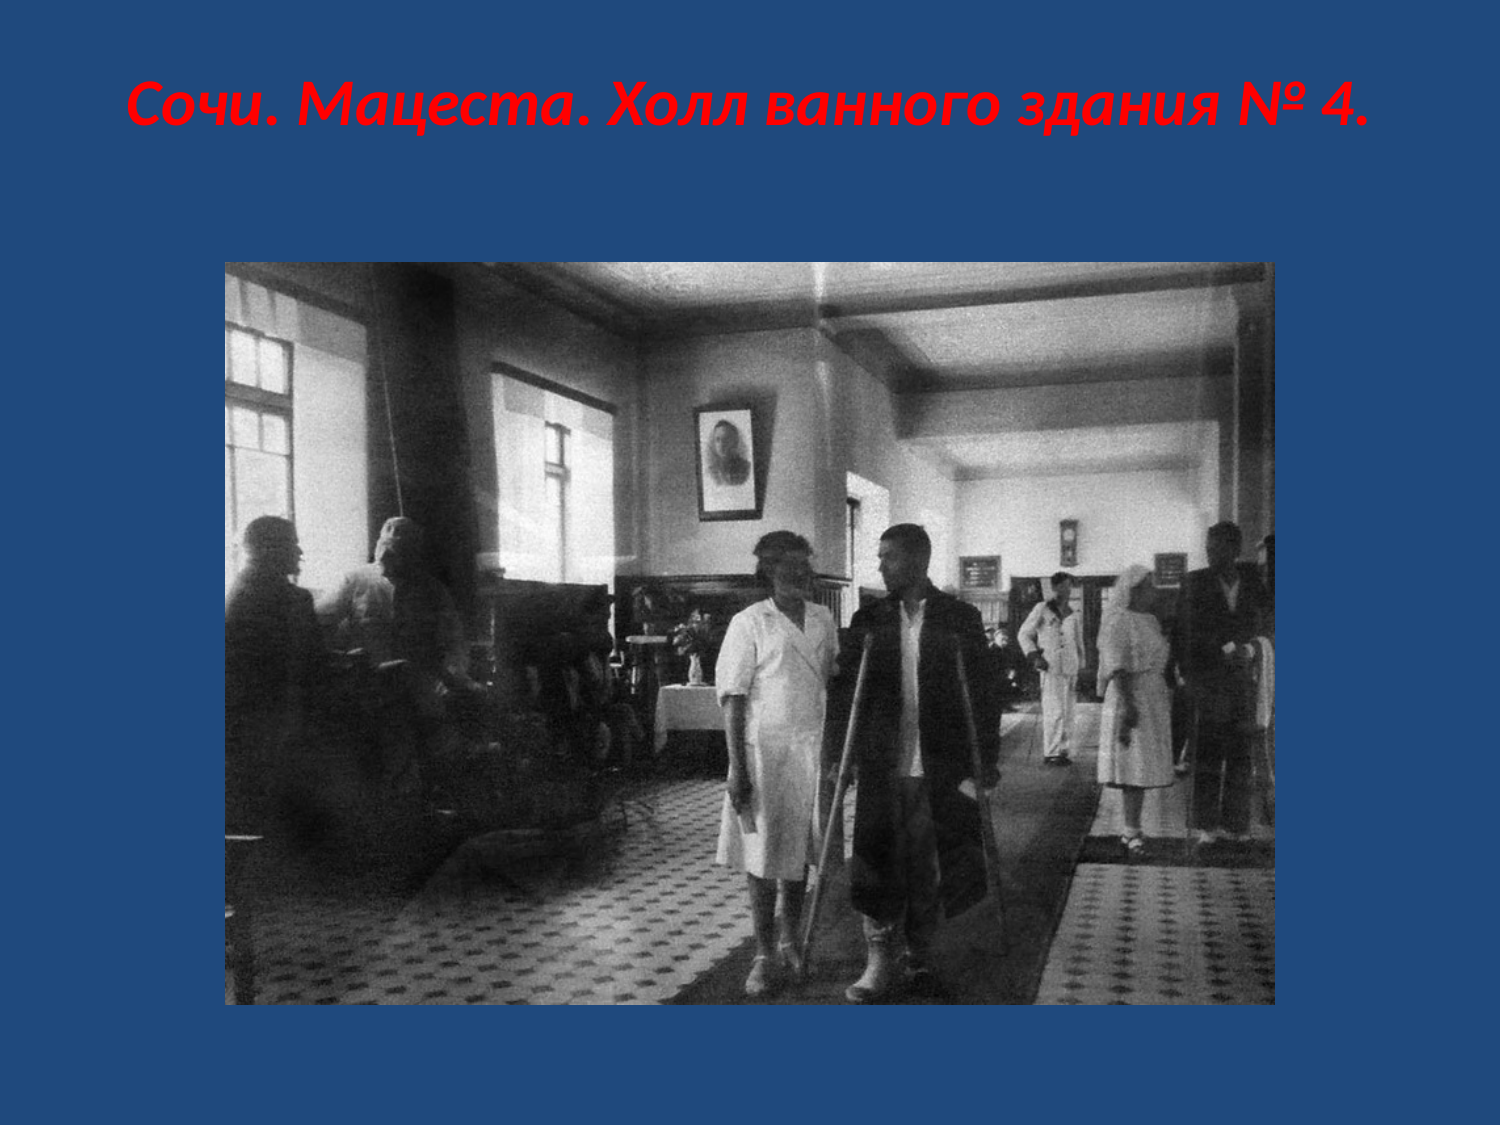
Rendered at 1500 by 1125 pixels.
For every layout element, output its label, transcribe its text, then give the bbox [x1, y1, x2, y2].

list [224, 262, 1275, 1006]
title Сочи. Мацеста. Холл ванного здания № 4. [75, 45, 1425, 233]
